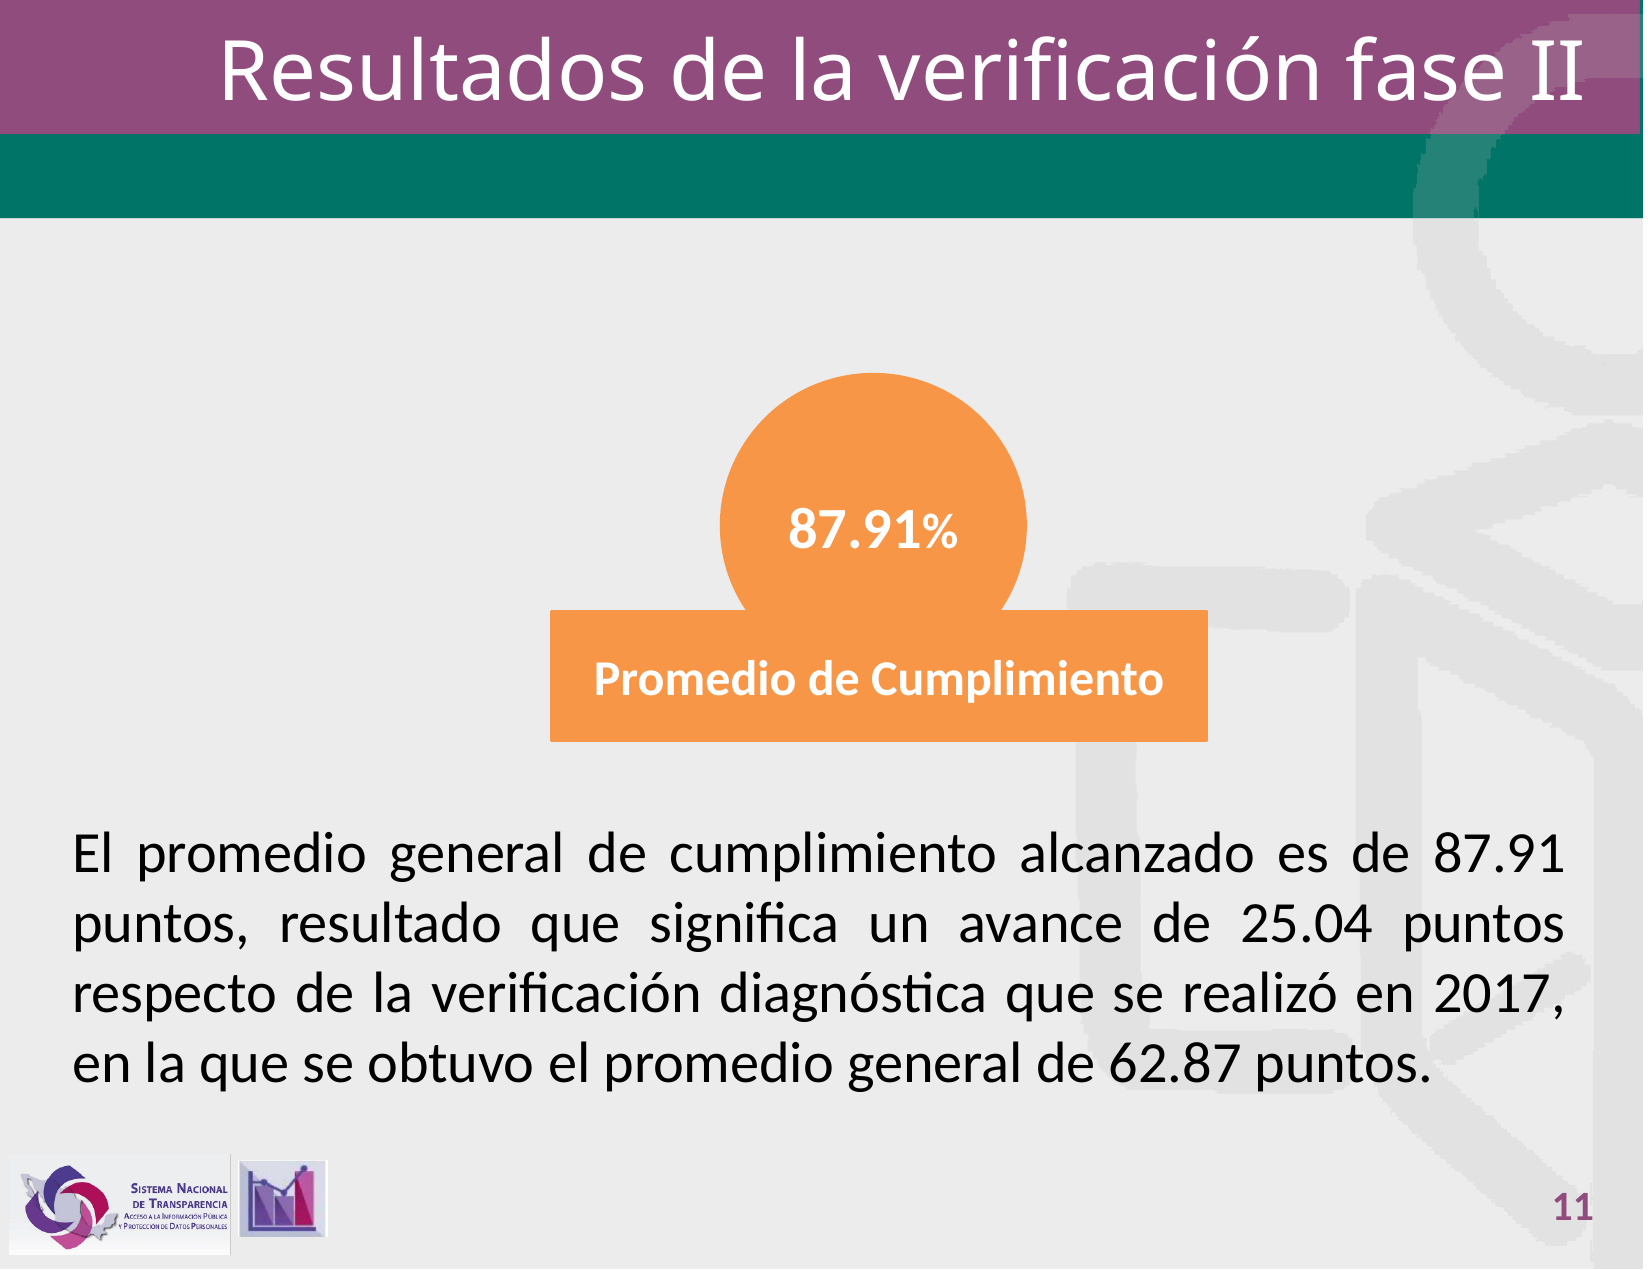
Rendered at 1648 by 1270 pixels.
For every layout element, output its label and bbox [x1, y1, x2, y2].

text_box [551, 374, 1207, 741]
picture [0, 0, 1644, 1270]
